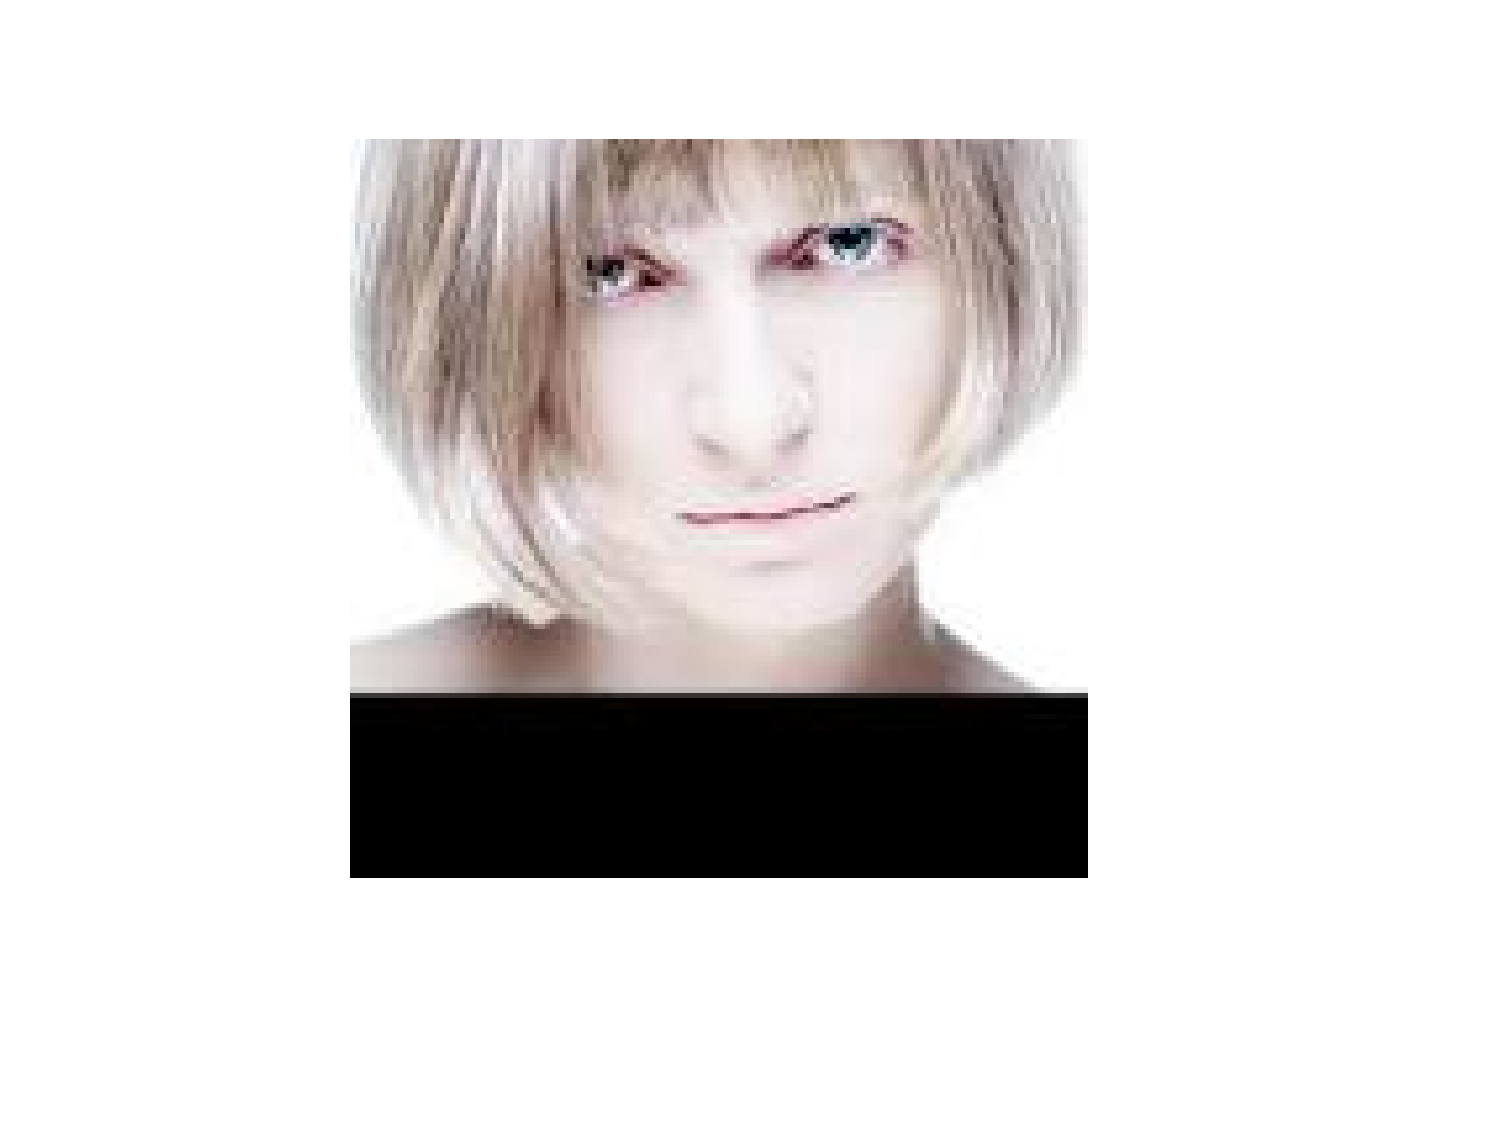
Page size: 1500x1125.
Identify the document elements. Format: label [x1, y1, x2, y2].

list [349, 139, 1088, 878]
